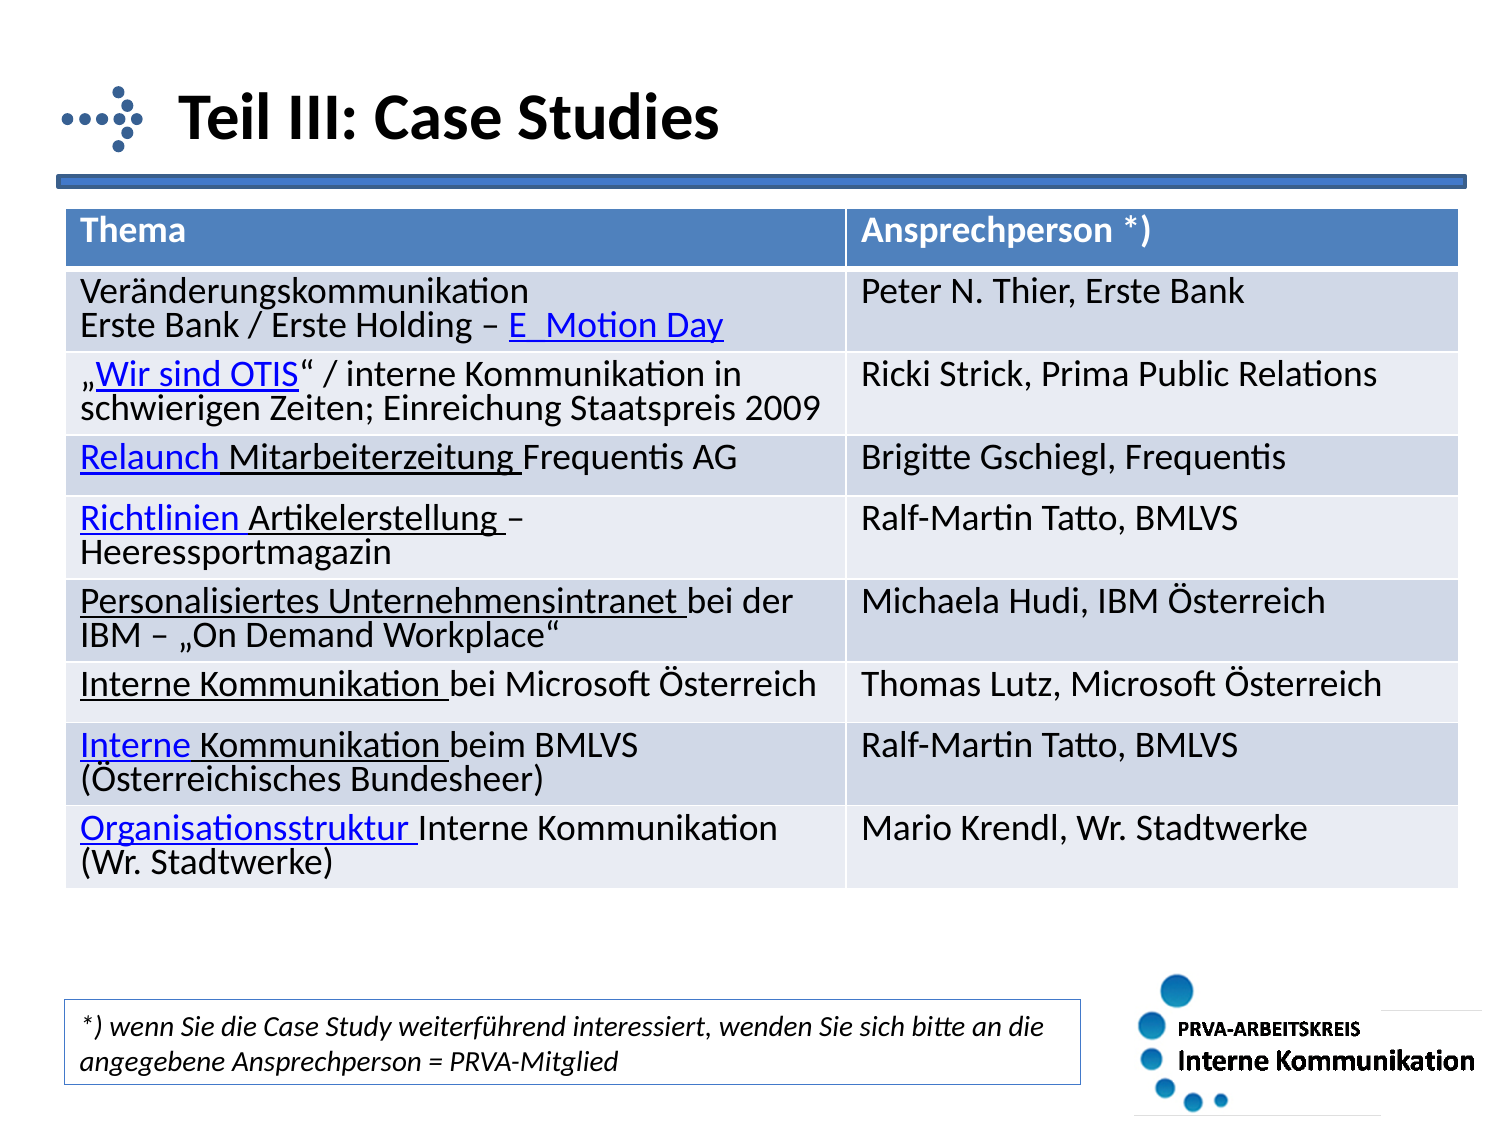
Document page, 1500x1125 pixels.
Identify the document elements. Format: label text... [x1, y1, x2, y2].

table_cell Interne Kommunikation beim BMLVS (Österreichisches Bundesheer) [66, 723, 845, 805]
table_header Thema [66, 209, 845, 266]
table_cell Relaunch Mitarbeiterzeitung Frequentis AG [66, 436, 845, 495]
table_cell Mario Krendl, Wr. Stadtwerke [847, 806, 1458, 888]
table_cell „Wir sind OTIS“ / interne Kommunikation in schwierigen Zeiten; Einreichung Staatspreis 2009 [66, 353, 845, 434]
table_cell Richtlinien Artikelerstellung – Heeressportmagazin [66, 497, 845, 578]
table_cell Ricki Strick, Prima Public Relations [847, 353, 1458, 434]
picture [1133, 970, 1494, 1116]
table_cell Brigitte Gschiegl, Frequentis [847, 436, 1458, 495]
table_header Ansprechperson *) [847, 209, 1458, 266]
table_cell Organisationsstruktur Interne Kommunikation (Wr. Stadtwerke) [66, 806, 845, 888]
text_box *) wenn Sie die Case Study weiterführend interessiert, wenden Sie sich bitte an die angegebene Ansprechperson = PRVA-Mitglied [64, 999, 1081, 1085]
table_cell Peter N. Thier, Erste Bank [847, 272, 1458, 351]
table_cell Ralf-Martin Tatto, BMLVS [847, 497, 1458, 578]
table_cell Personalisiertes Unternehmensintranet bei der IBM – „On Demand Workplace“ [66, 580, 845, 661]
table_cell Michaela Hudi, IBM Österreich [847, 580, 1458, 661]
table_cell Veränderungskommunikation Erste Bank / Erste Holding – E_Motion Day [66, 272, 845, 351]
table_cell Interne Kommunikation bei Microsoft Österreich [66, 663, 845, 722]
table_cell Ralf-Martin Tatto, BMLVS [847, 723, 1458, 805]
title Teil III: Case Studies [164, 54, 1378, 171]
table_cell Thomas Lutz, Microsoft Österreich [847, 663, 1458, 722]
